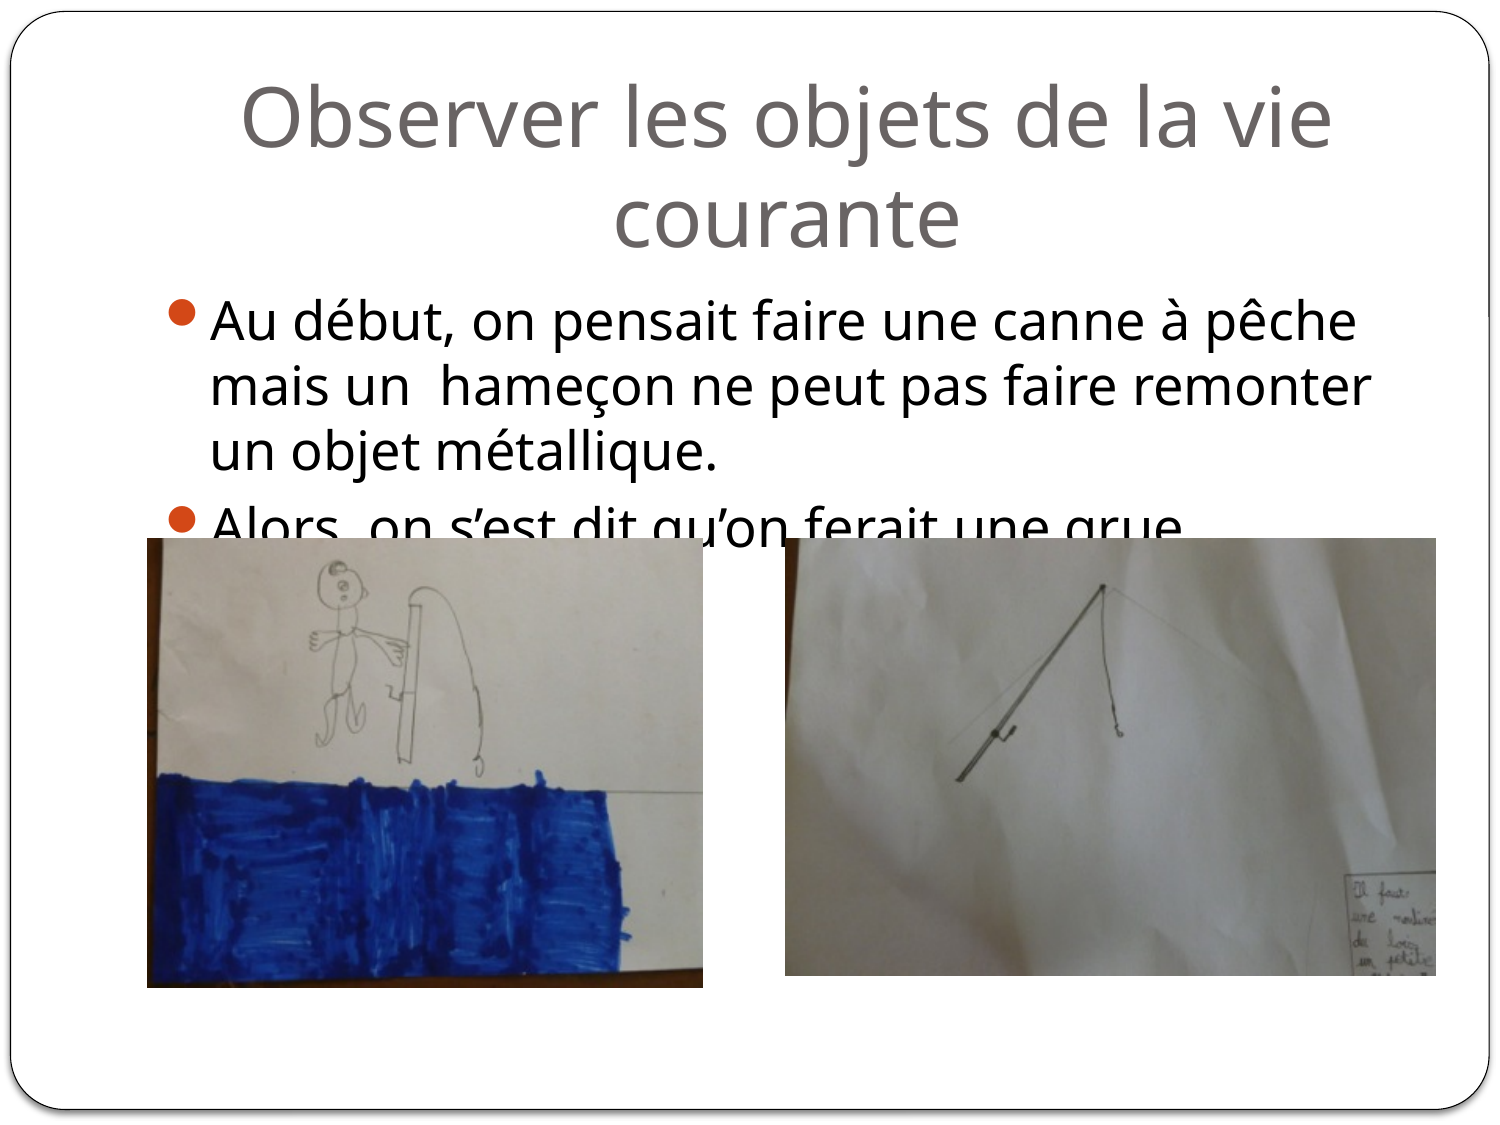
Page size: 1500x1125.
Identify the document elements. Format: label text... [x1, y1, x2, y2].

title Observer les objets de la vie courante [150, 45, 1425, 278]
picture [147, 538, 703, 988]
picture [785, 538, 1436, 977]
list Au début, on pensait faire une canne à pêche mais un hameçon ne peut pas faire remonter un objet métallique. Alors, on s’est dit qu’on ferait une grue... [150, 278, 1425, 988]
